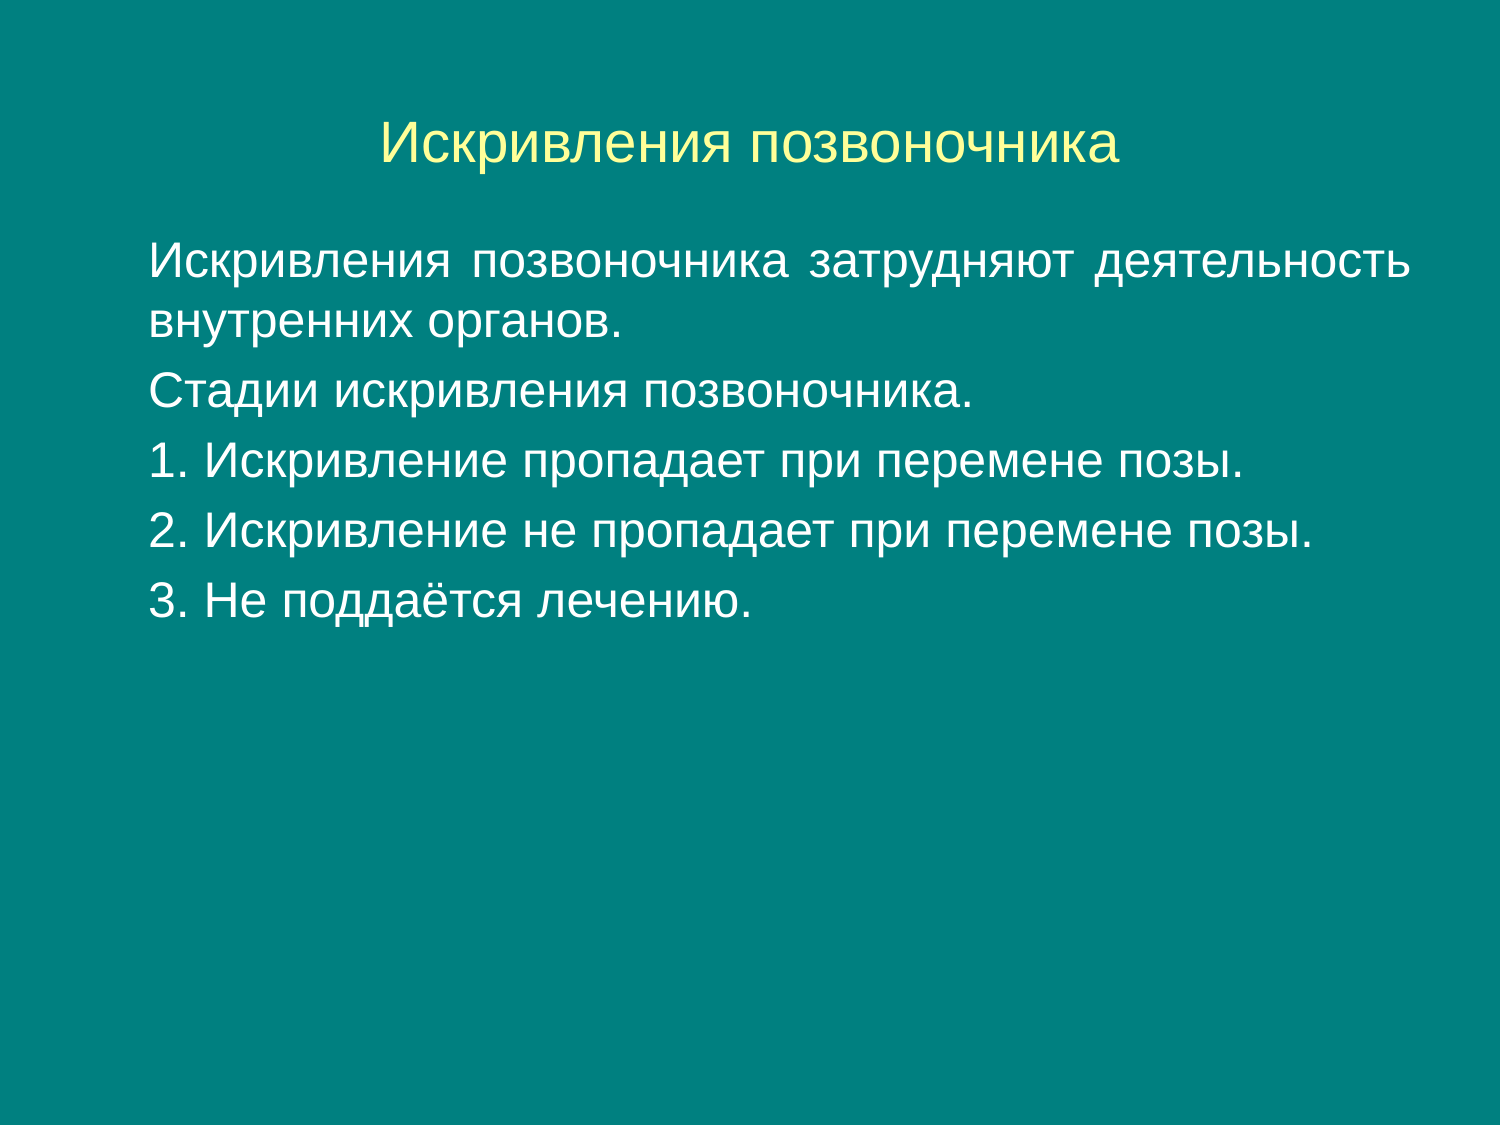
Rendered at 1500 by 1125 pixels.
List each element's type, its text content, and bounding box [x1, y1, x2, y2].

title Искривления позвоночника [74, 44, 1426, 233]
list Искривления позвоночника затрудняют деятельность внутренних органов. Стадии искривления позвоночника. 1. Искривление пропадает при перемене позы. 2. Искривление не пропадает при перемене позы. 3. Не поддаётся лечению. [76, 219, 1428, 963]
